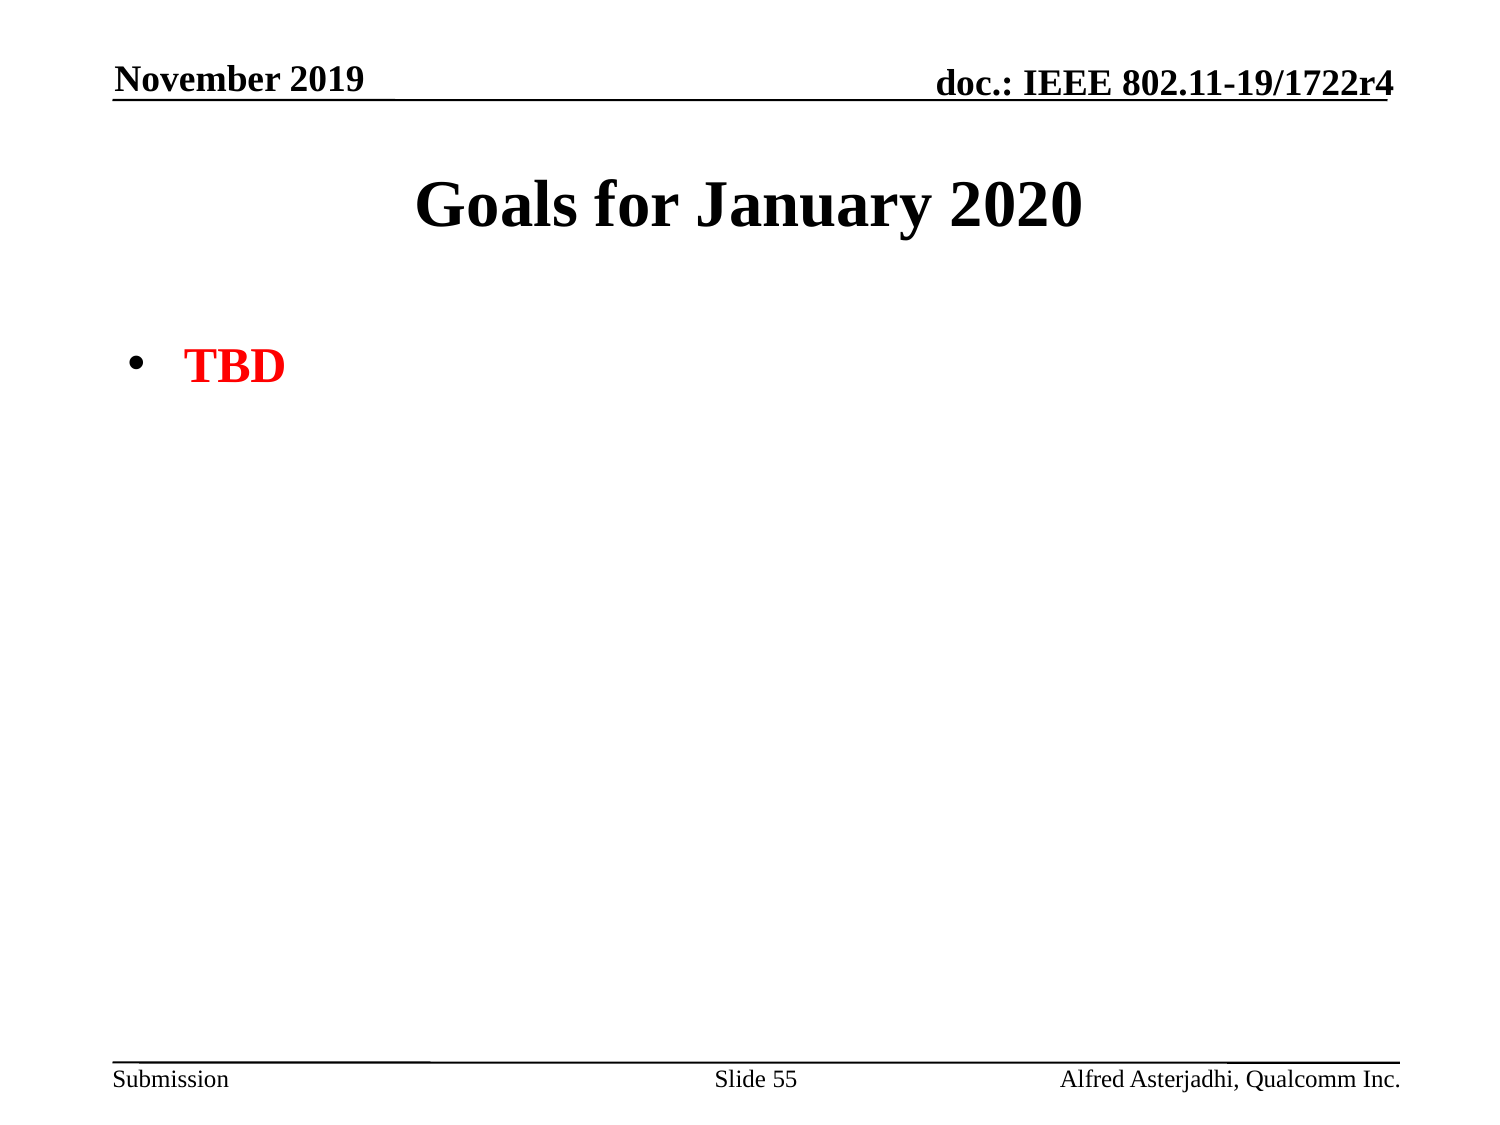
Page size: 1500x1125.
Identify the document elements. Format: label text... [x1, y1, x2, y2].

footer Alfred Asterjadhi, Qualcomm Inc. [878, 1061, 1402, 1093]
title Goals for January 2020 [112, 112, 1388, 288]
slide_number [114, 54, 423, 100]
slide_number Slide 55 [712, 1061, 800, 1123]
list TBD [112, 324, 1388, 1000]
